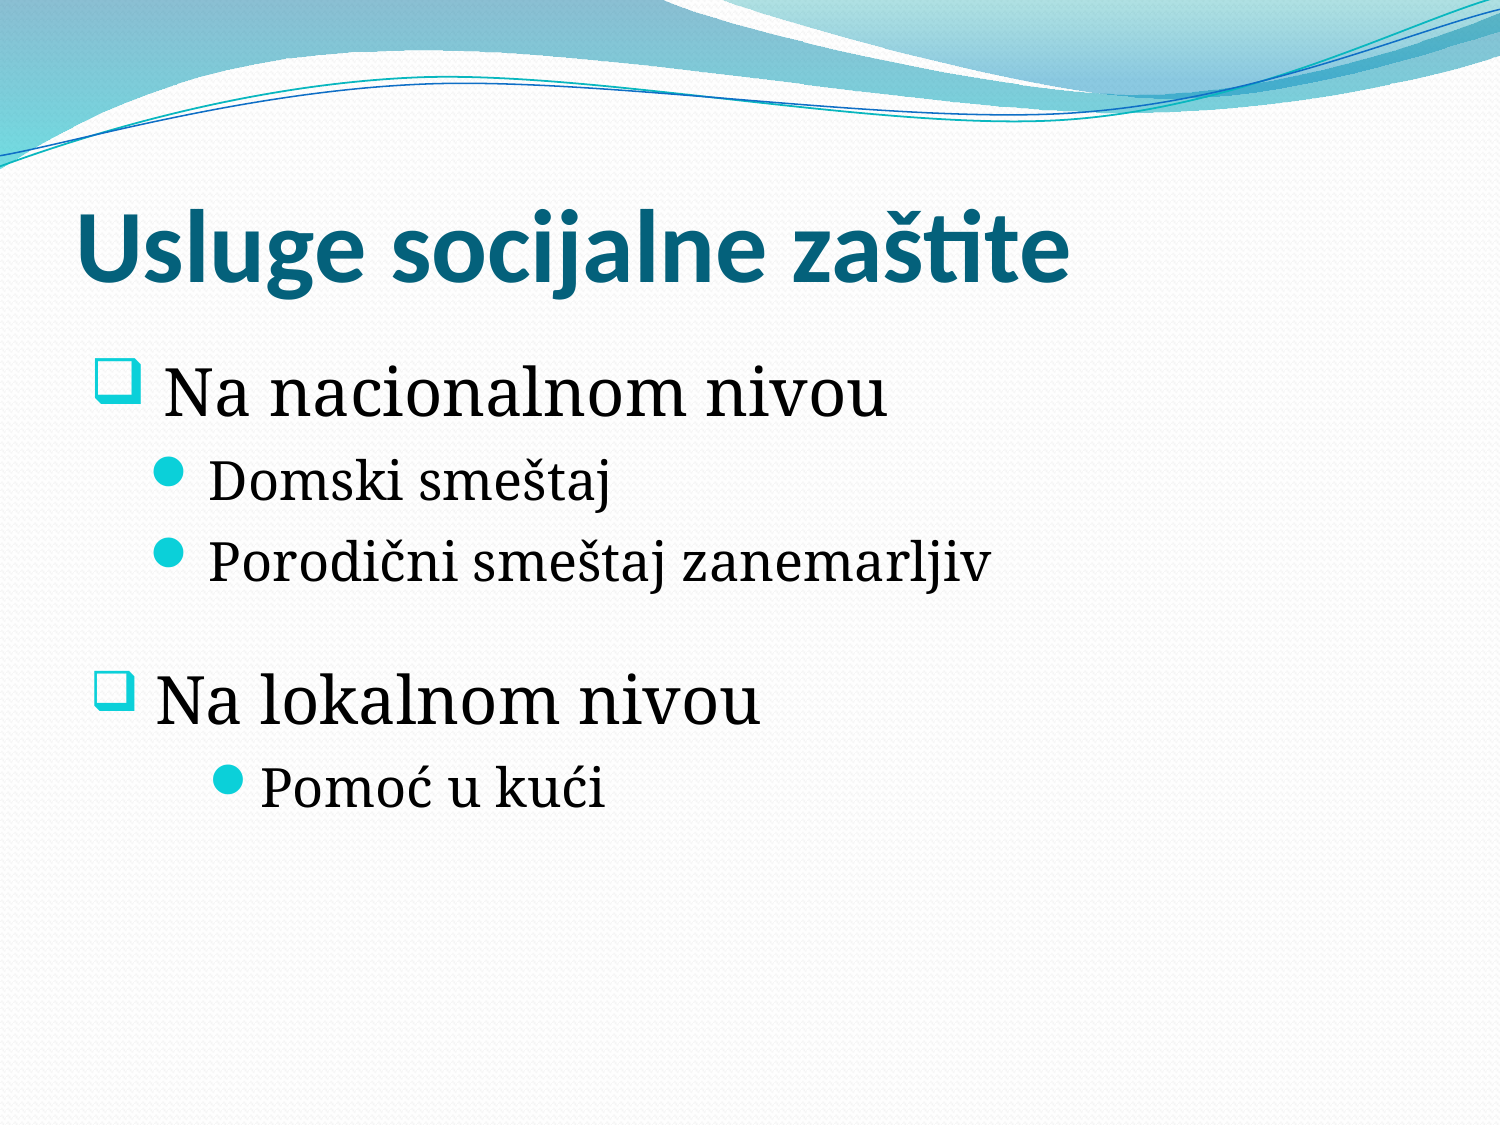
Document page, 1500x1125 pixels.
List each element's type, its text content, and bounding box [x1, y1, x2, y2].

list Na nacionalnom nivou Domski smeštaj Porodični smeštaj zanemarljiv Na lokalnom nivou Pomoć u kući [75, 342, 1425, 1063]
title Usluge socijalne zaštite [75, 115, 1425, 303]
